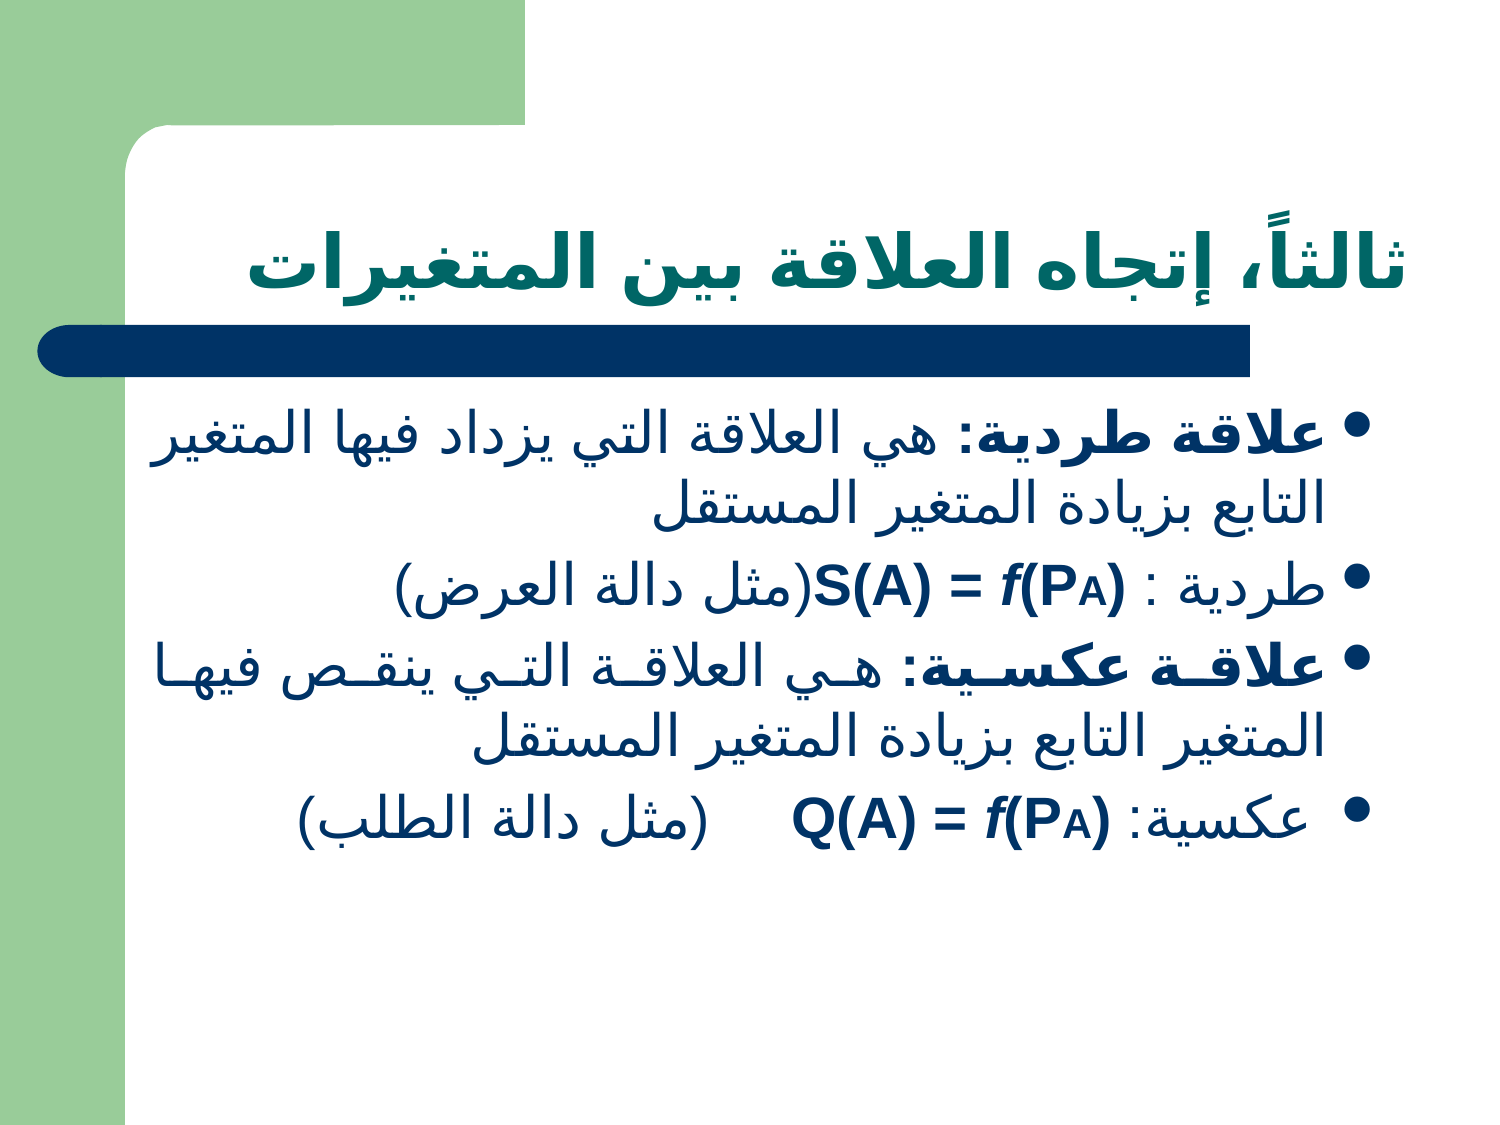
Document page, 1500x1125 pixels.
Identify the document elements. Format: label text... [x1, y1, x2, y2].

title ثالثاً، إتجاه العلاقة بين المتغيرات [125, 125, 1425, 313]
list علاقة طردية: هي العلاقة التي يزداد فيها المتغير التابع بزيادة المتغير المستقل طردية : S(A) = f(PA)(مثل دالة العرض) علاقة عكسية: هي العلاقة التي ينقص فيها المتغير التابع بزيادة المتغير المستقل عكسية: Q(A) = f(PA) (مثل دالة الطلب) [137, 387, 1400, 999]
